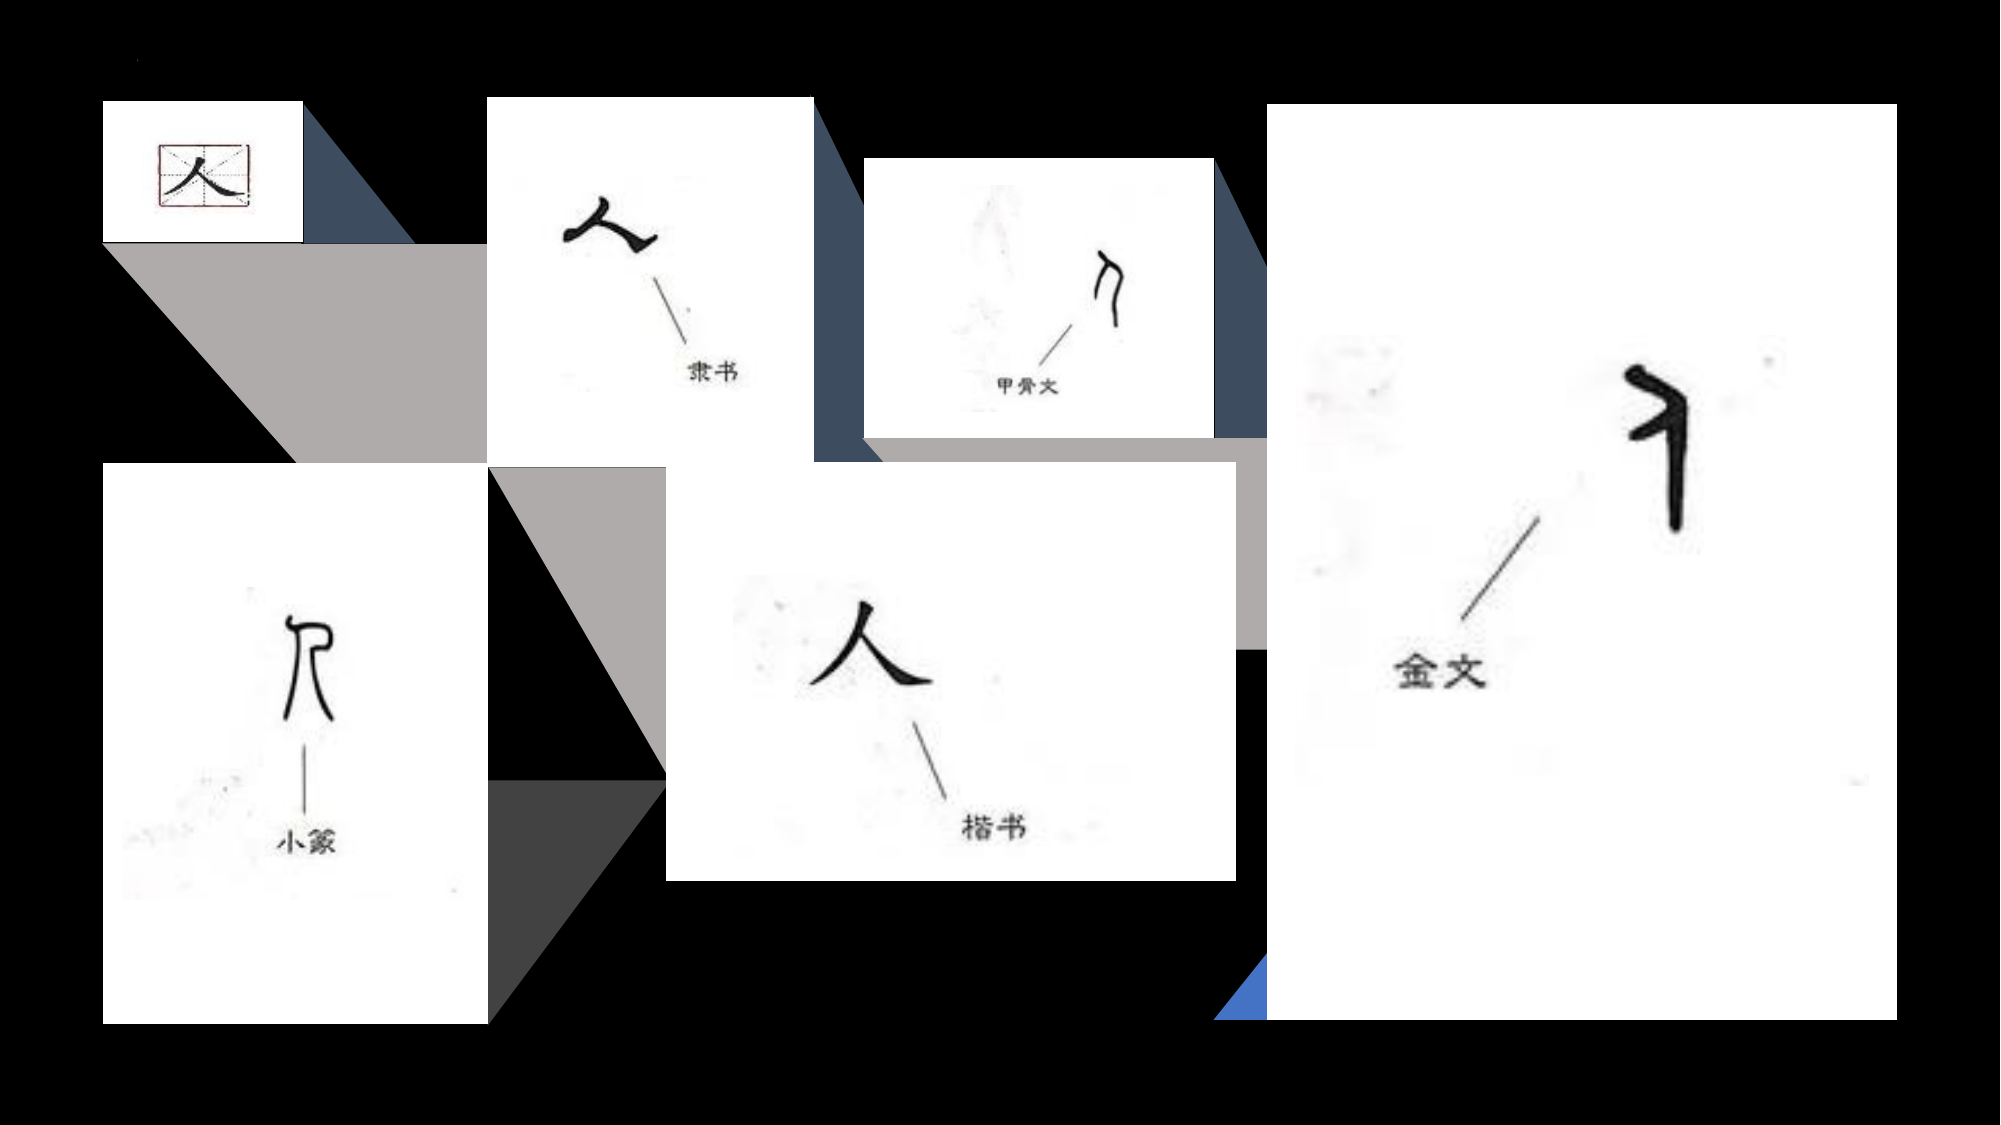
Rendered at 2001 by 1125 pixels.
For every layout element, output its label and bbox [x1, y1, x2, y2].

text_box [102, 462, 489, 1025]
picture [511, 176, 787, 392]
text_box [1215, 159, 1266, 436]
text_box [1211, 952, 1266, 1021]
text_box [486, 96, 815, 468]
text_box [99, 242, 486, 462]
text_box [102, 100, 304, 242]
picture [142, 128, 259, 219]
text_box [302, 101, 417, 243]
picture [122, 587, 466, 900]
picture [911, 185, 1167, 413]
text_box [486, 779, 665, 1029]
text_box [489, 468, 665, 774]
text_box [863, 157, 1215, 439]
text_box [1266, 103, 1898, 1021]
picture [733, 493, 1169, 860]
text_box [815, 102, 880, 461]
text_box [859, 436, 1266, 651]
text_box [665, 461, 1237, 882]
picture [1294, 335, 1869, 786]
